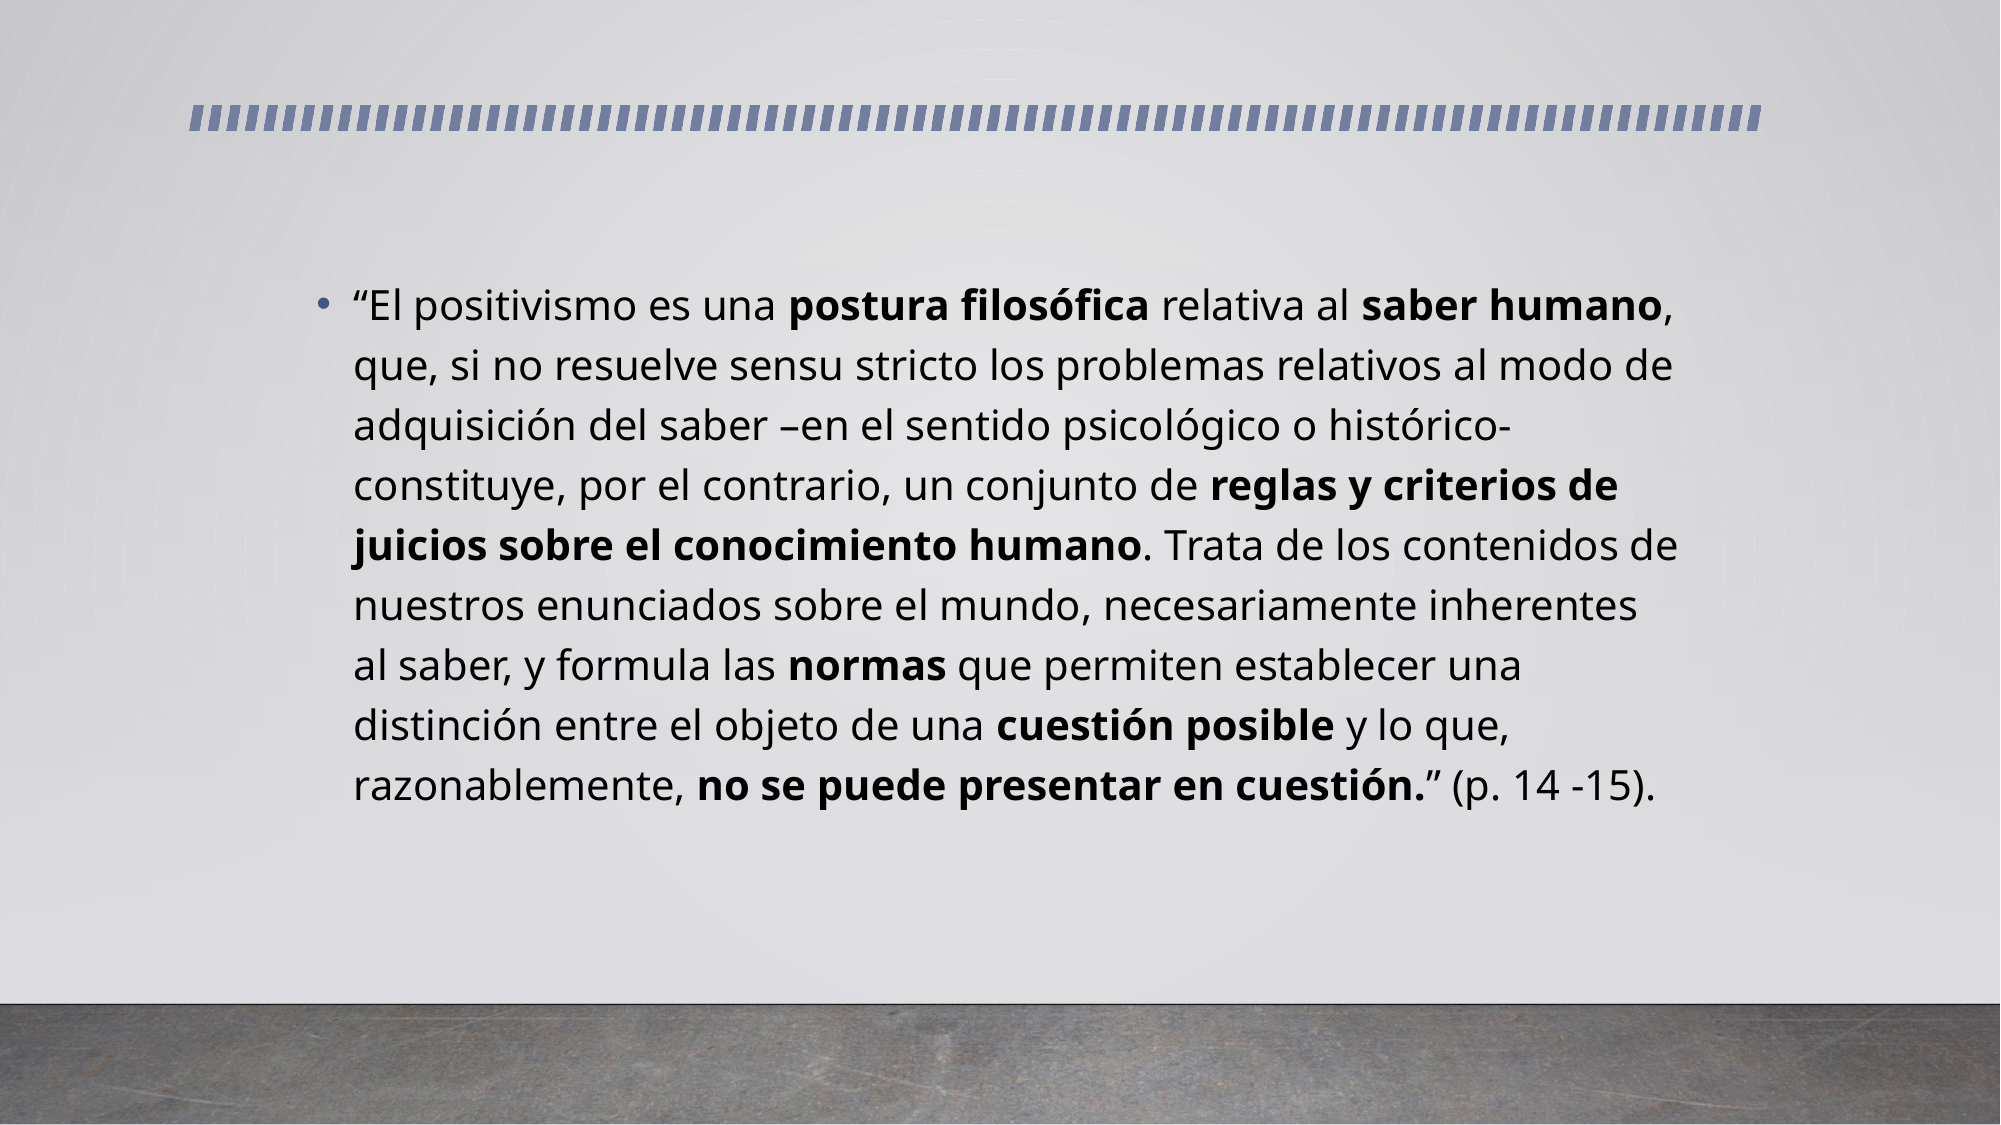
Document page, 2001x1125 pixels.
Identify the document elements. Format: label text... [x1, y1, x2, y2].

picture [0, 1004, 2000, 1124]
list “El positivismo es una postura filosófica relativa al saber humano, que, si no resuelve sensu stricto los problemas relativos al modo de adquisición del saber –en el sentido psicológico o histórico- constituye, por el contrario, un conjunto de reglas y criterios de juicios sobre el conocimiento humano. Trata de los contenidos de nuestros enunciados sobre el mundo, necesariamente inherentes al saber, y formula las normas que permiten establecer una distinción entre el objeto de una cuestión posible y lo que, razonablemente, no se puede presentar en cuestión.” (p. 14 -15). [301, 260, 1699, 1068]
